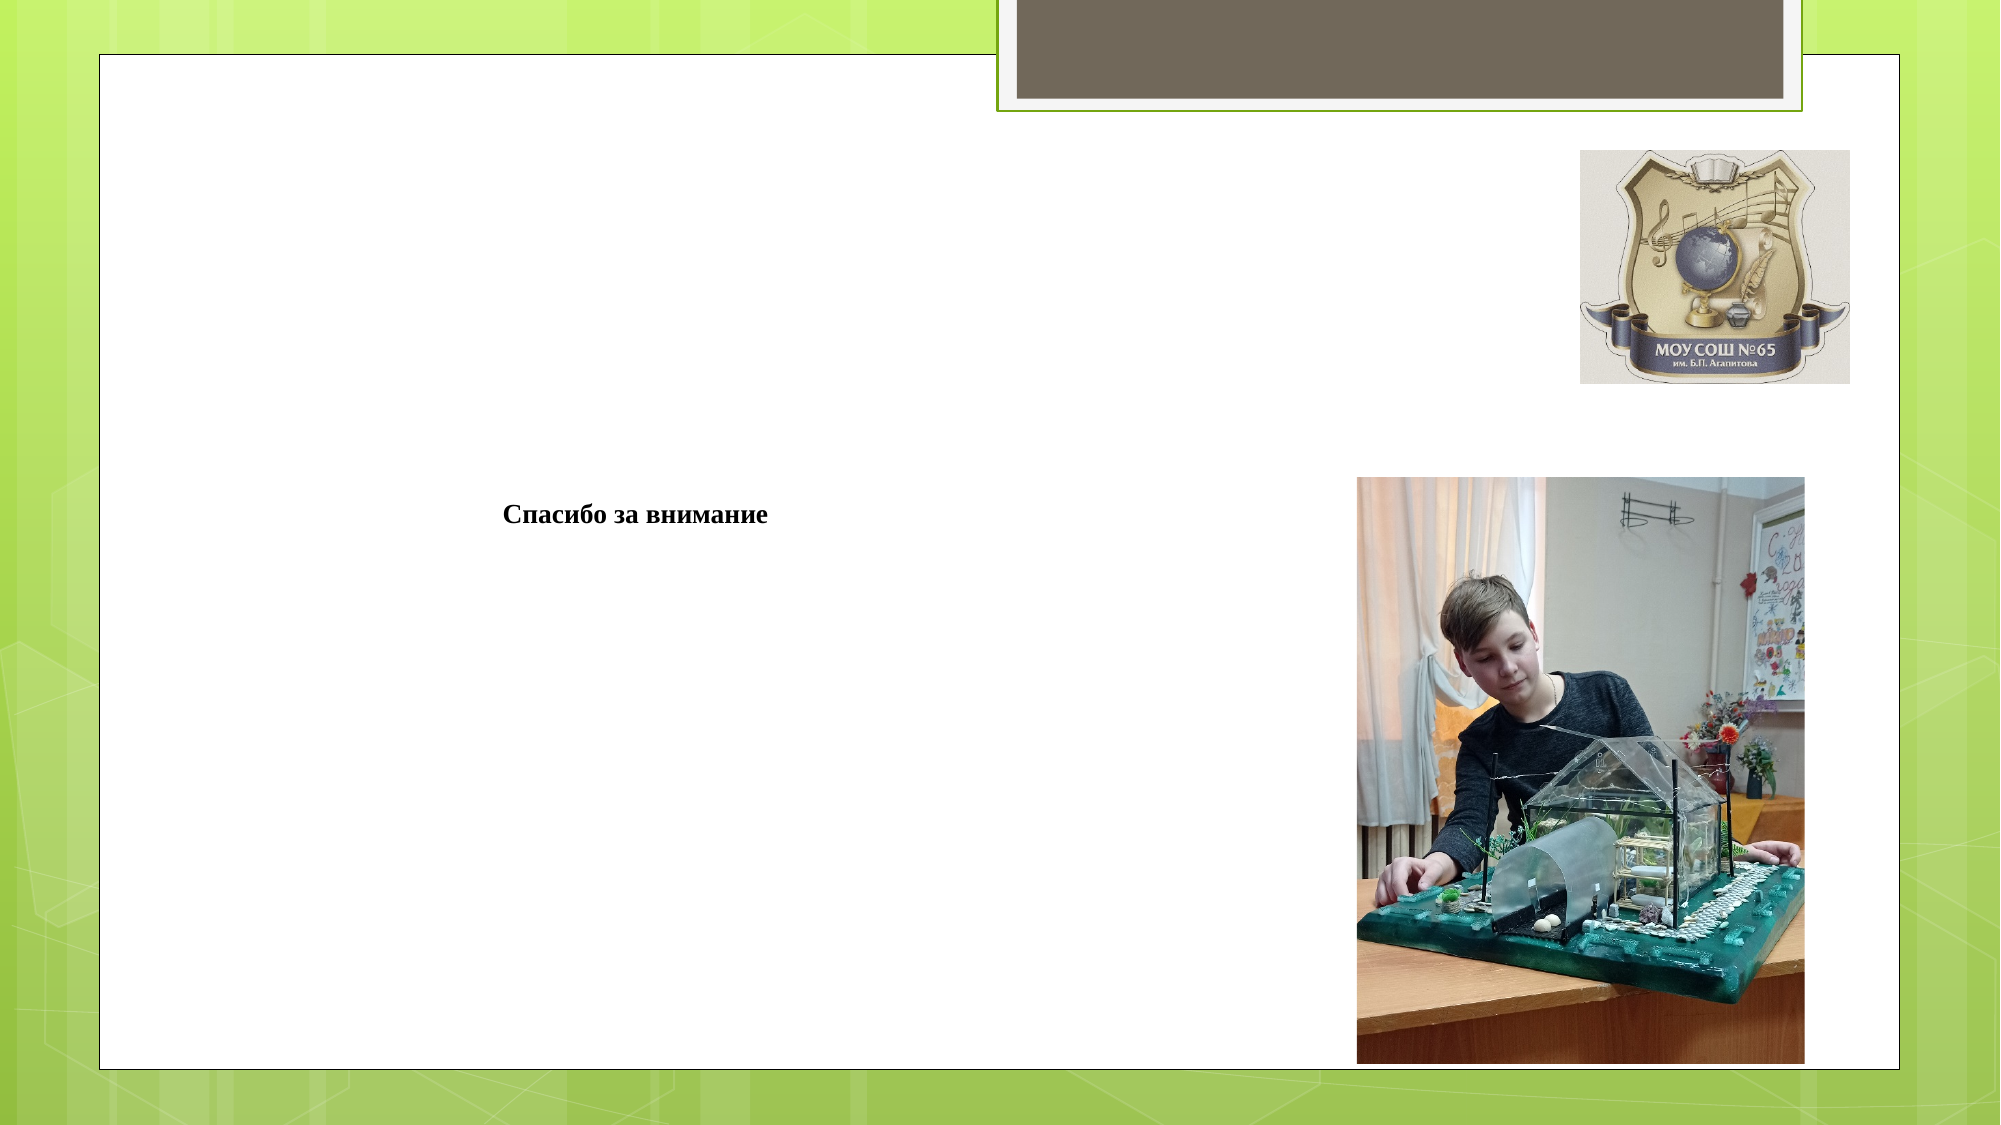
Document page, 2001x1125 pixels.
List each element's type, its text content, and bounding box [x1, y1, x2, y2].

picture [1580, 149, 1851, 384]
picture [1356, 477, 1805, 1064]
title Спасибо за внимание [487, 420, 1461, 537]
